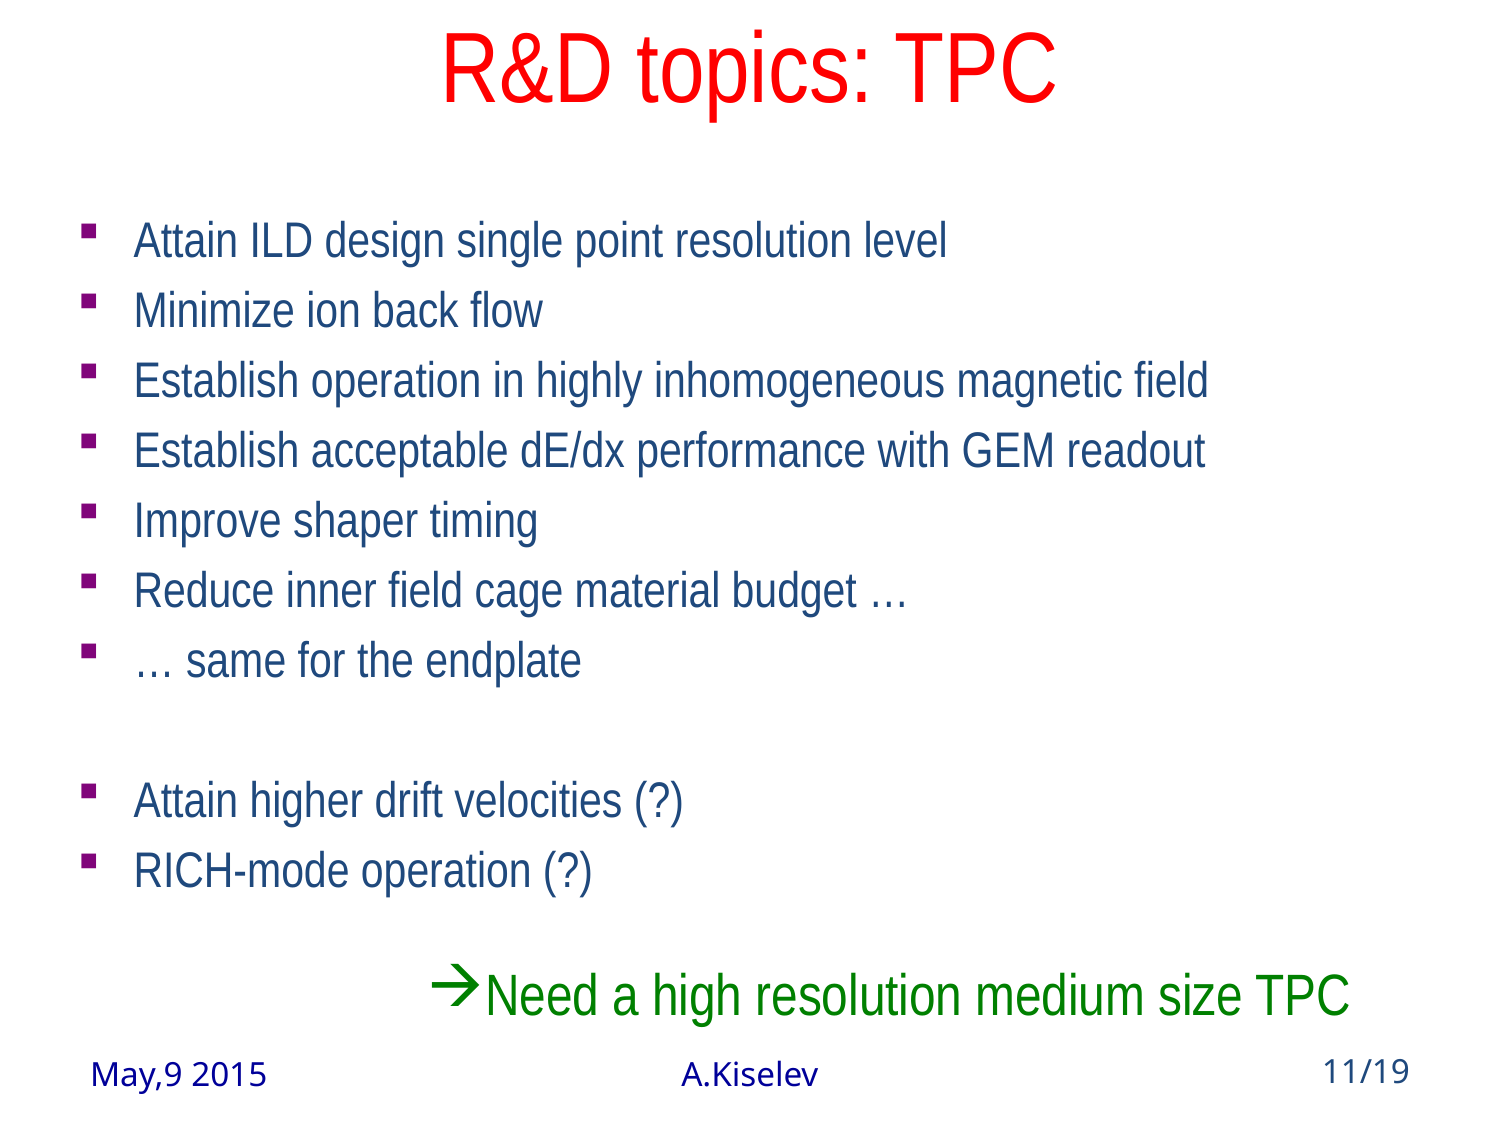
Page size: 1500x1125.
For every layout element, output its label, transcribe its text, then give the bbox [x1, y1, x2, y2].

footer A.Kiselev [512, 1042, 988, 1103]
text_box Need a high resolution medium size TPC [412, 950, 1475, 1035]
title R&D topics: TPC [0, 0, 1500, 125]
text_box Attain ILD design single point resolution level Minimize ion back flow Establish operation in highly inhomogeneous magnetic field Establish acceptable dE/dx performance with GEM readout Improve shaper timing Reduce inner field cage material budget … … same for the endplate Attain higher drift velocities (?) RICH-mode operation (?) [62, 200, 1413, 1000]
slide_number 11/19 [1074, 1042, 1425, 1103]
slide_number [75, 1042, 425, 1103]
